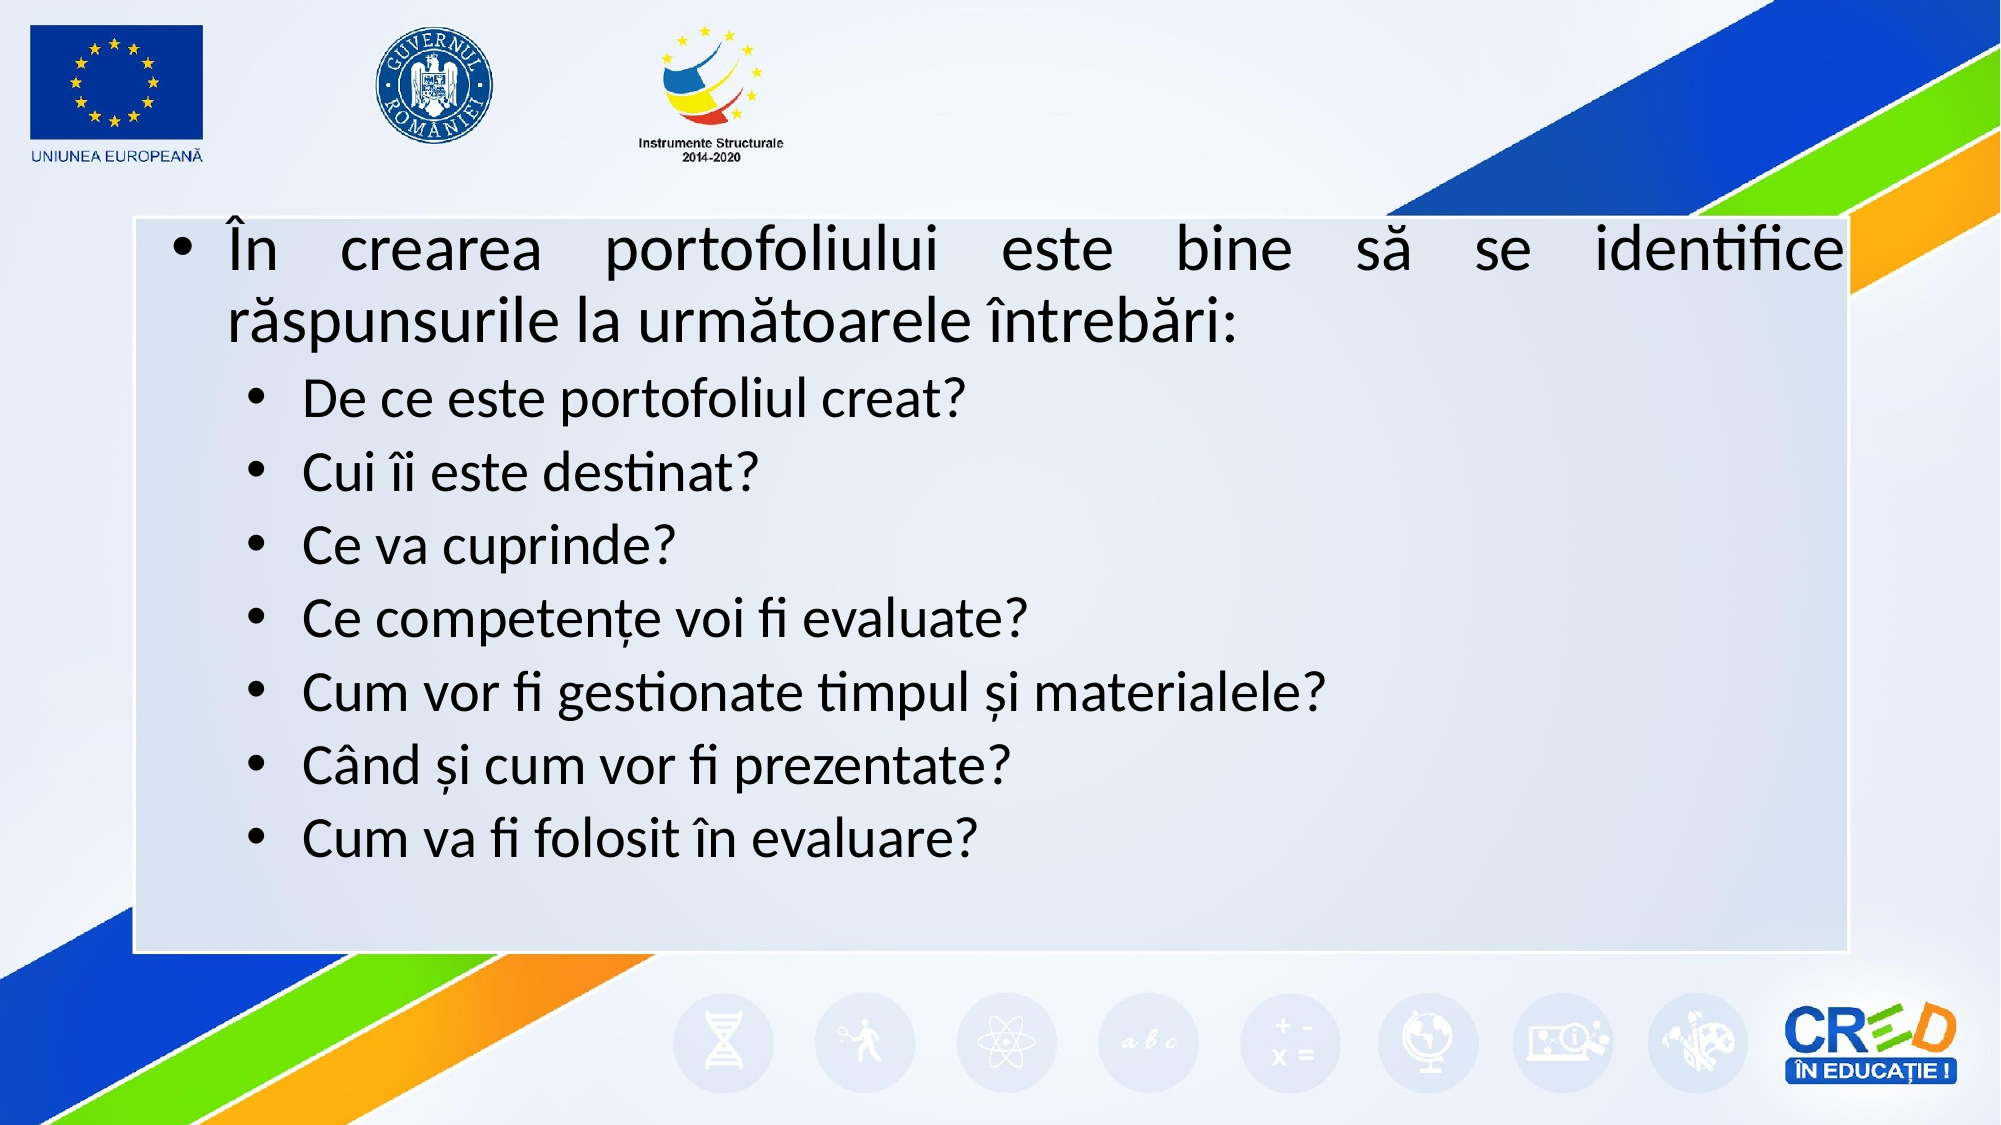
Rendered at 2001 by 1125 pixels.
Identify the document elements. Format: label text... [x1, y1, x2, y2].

picture [0, 0, 2001, 1125]
list În crearea portofoliului este bine să se identifice răspunsurile la următoarele întrebări: De ce este portofoliul creat? Cui îi este destinat? Ce va cuprinde? Ce competențe voi fi evaluate? Cum vor fi gestionate timpul și materialele? Când și cum vor fi prezentate? Cum va fi folosit în evaluare? [137, 205, 1863, 920]
